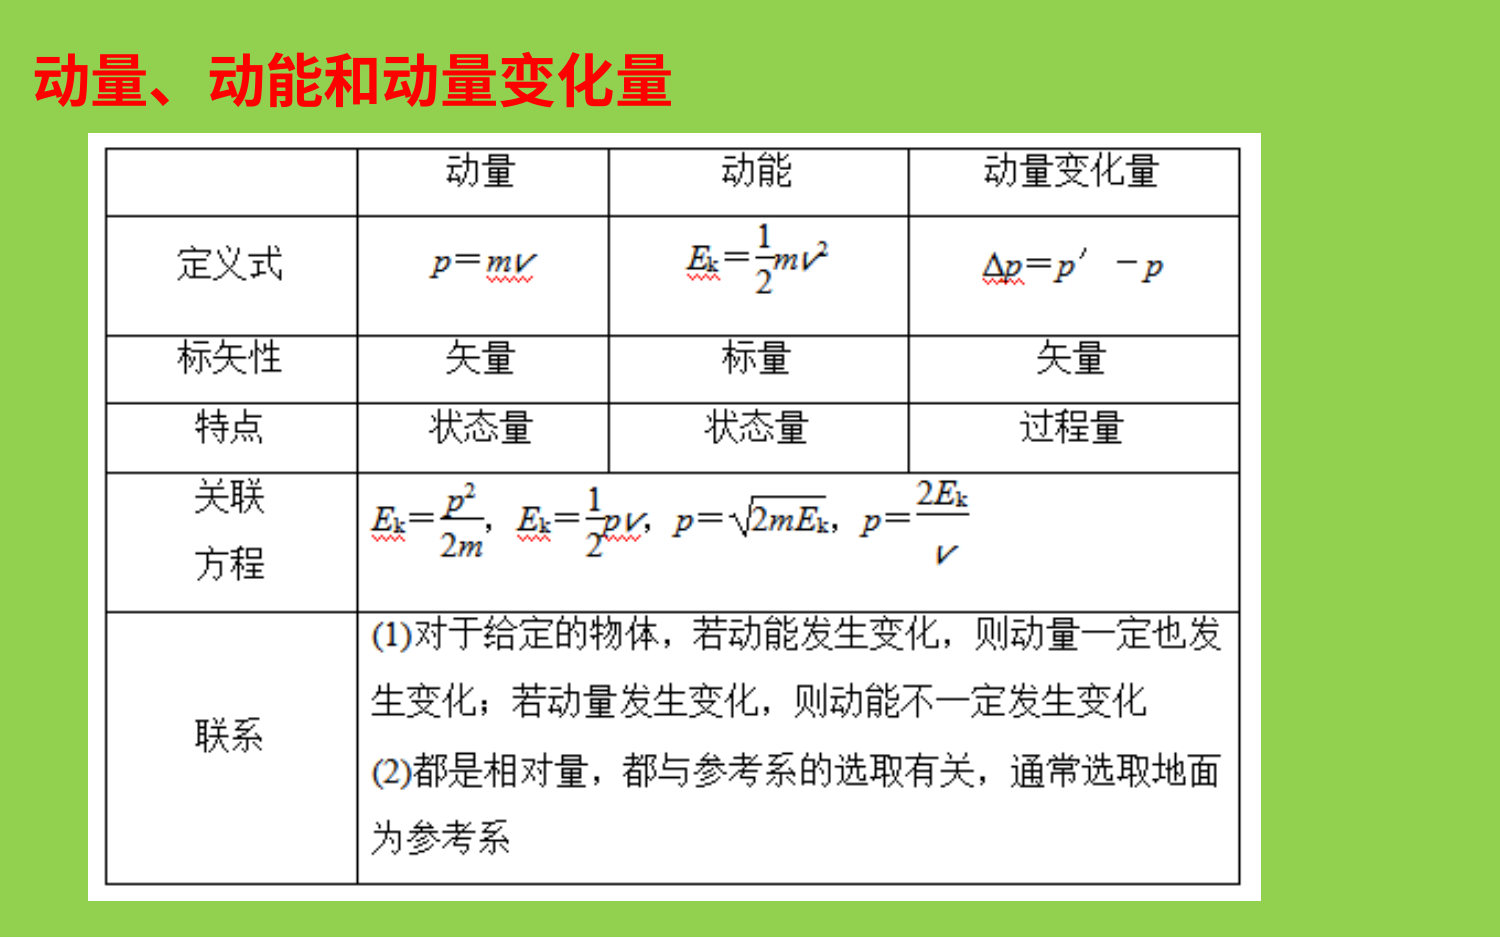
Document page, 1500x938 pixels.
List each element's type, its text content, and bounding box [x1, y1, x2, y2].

text_box 动量、动能和动量变化量 [17, 19, 768, 122]
picture [88, 133, 1261, 902]
